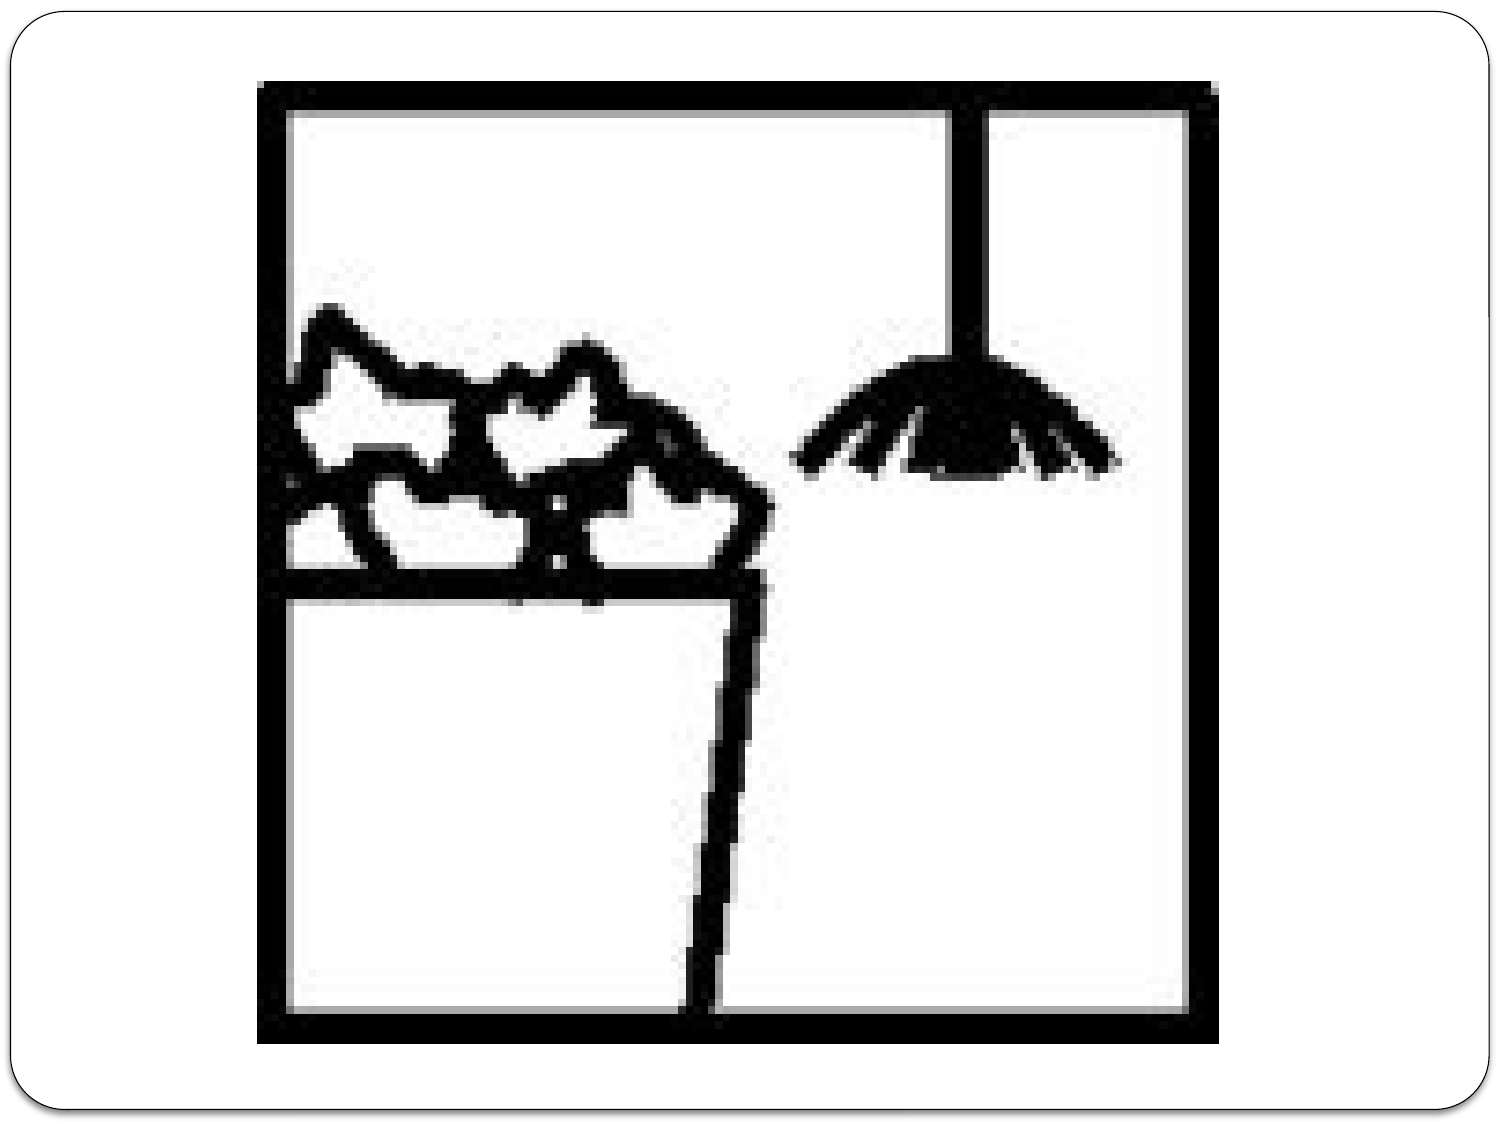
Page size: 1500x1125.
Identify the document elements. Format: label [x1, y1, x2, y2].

list [256, 81, 1219, 1044]
